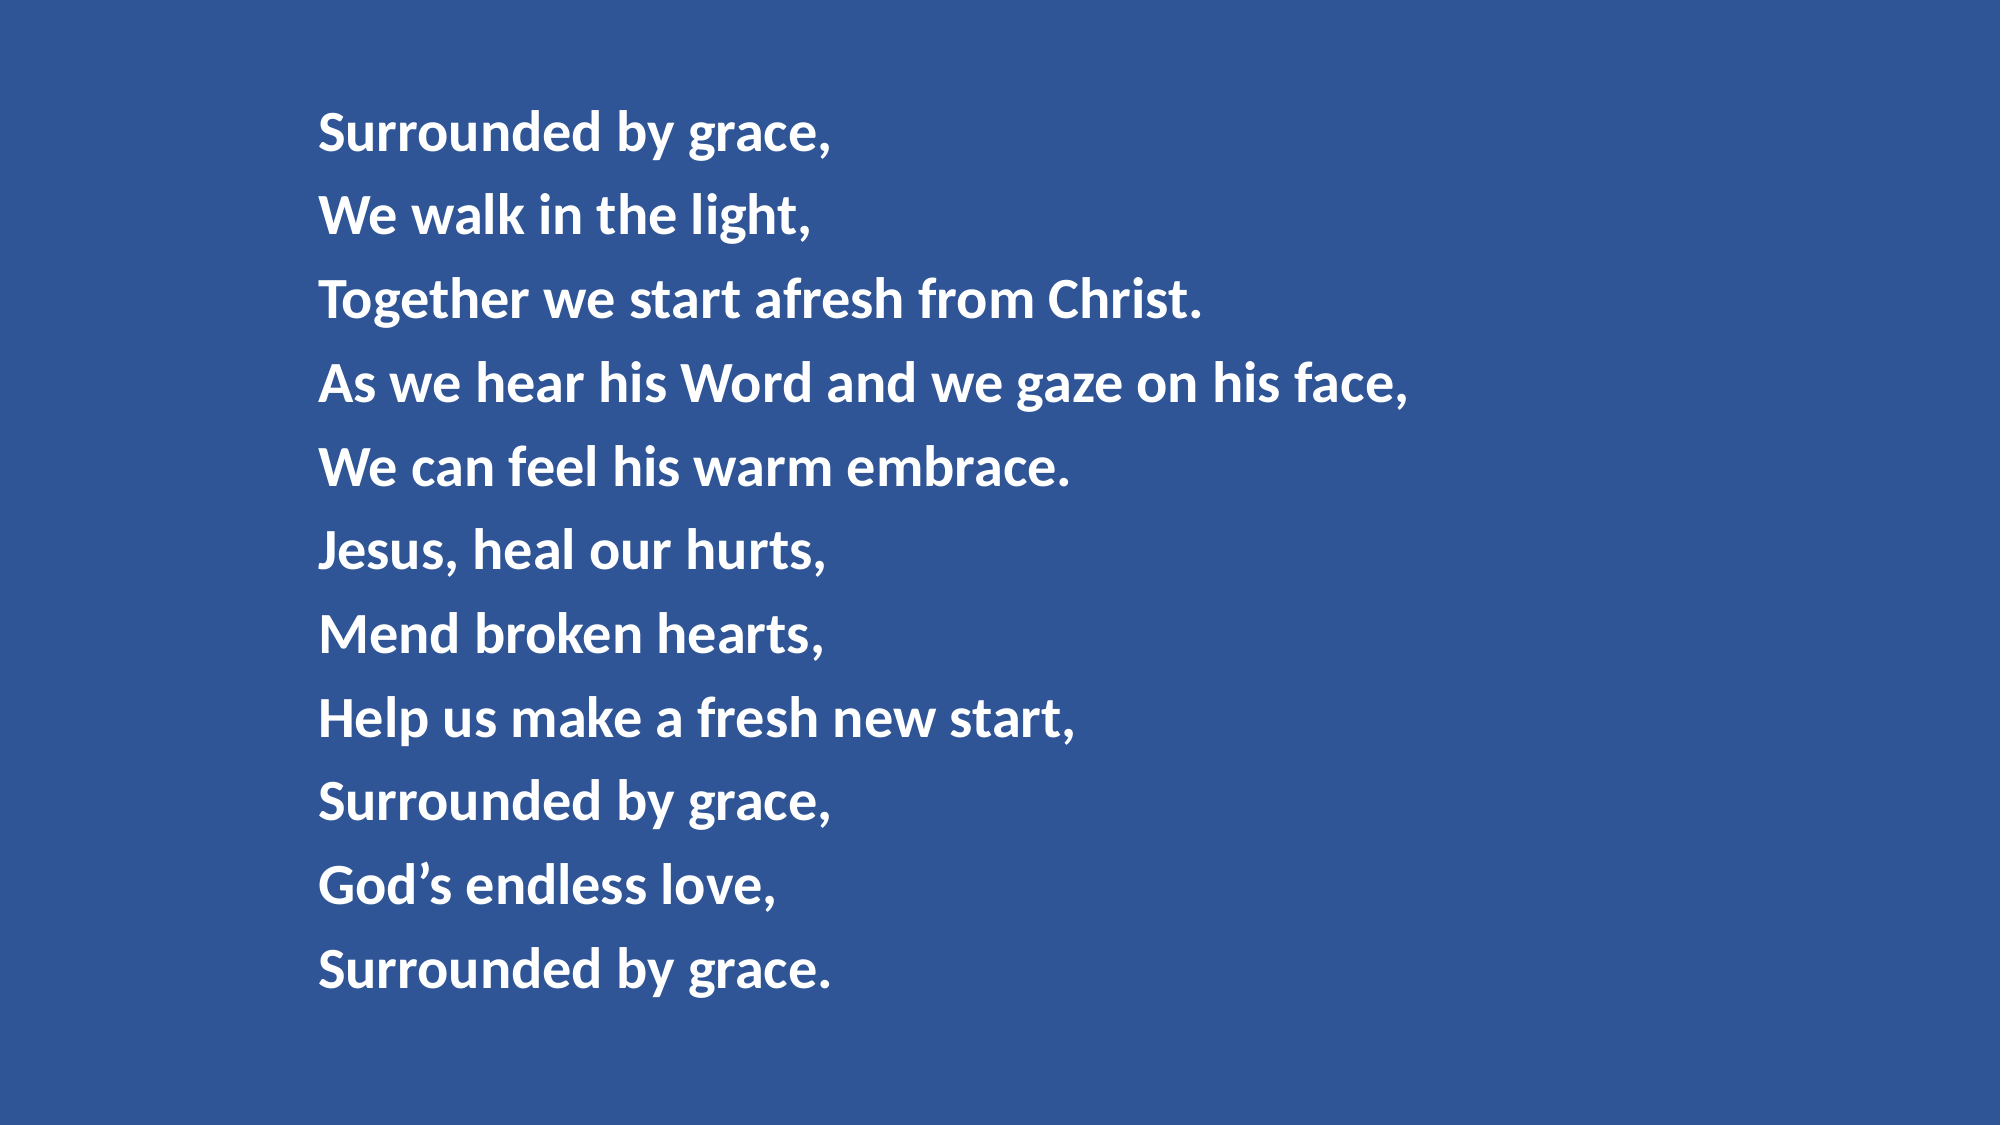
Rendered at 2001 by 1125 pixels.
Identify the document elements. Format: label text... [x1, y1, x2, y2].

list Surrounded by grace, We walk in the light, Together we start afresh from Christ. As we hear his Word and we gaze on his face, We can feel his warm embrace. Jesus, heal our hurts, Mend broken hearts, Help us make a fresh new start, Surrounded by grace, God’s endless love, Surrounded by grace. [303, 93, 1704, 1032]
